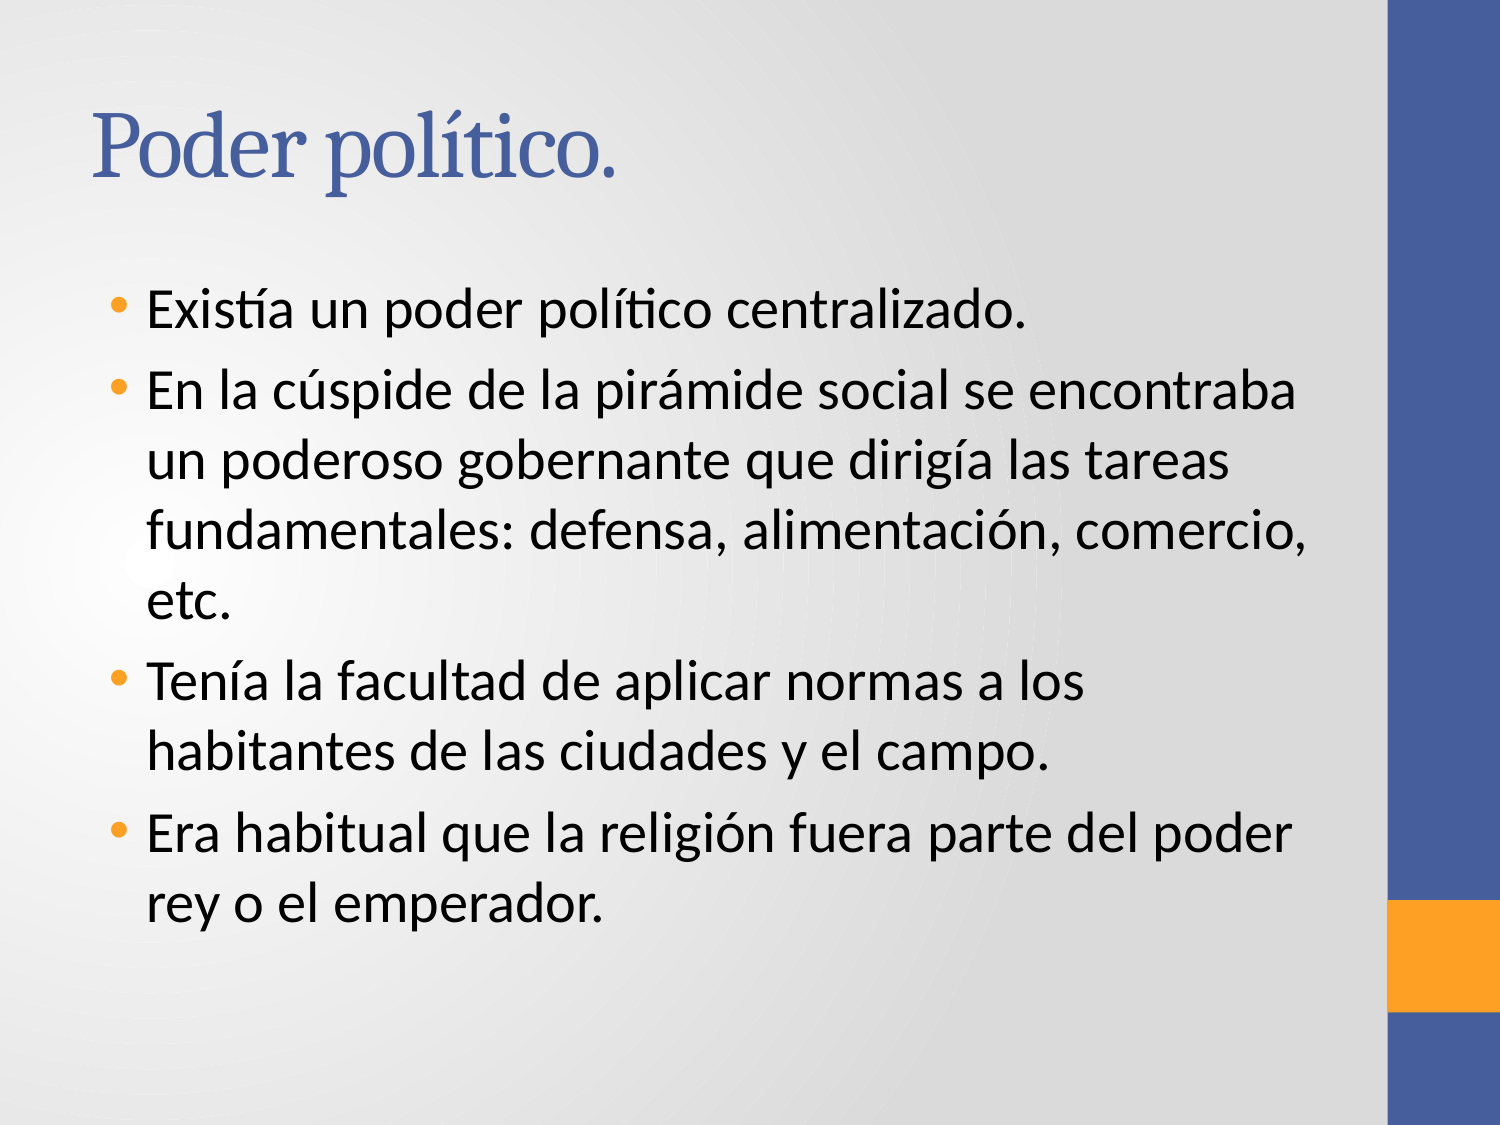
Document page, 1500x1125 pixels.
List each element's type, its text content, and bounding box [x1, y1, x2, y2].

list Existía un poder político centralizado. En la cúspide de la pirámide social se encontraba un poderoso gobernante que dirigía las tareas fundamentales: defensa, alimentación, comercio, etc. Tenía la facultad de aplicar normas a los habitantes de las ciudades y el campo. Era habitual que la religión fuera parte del poder rey o el emperador. [75, 262, 1325, 1050]
title Poder político. [75, 45, 1325, 233]
